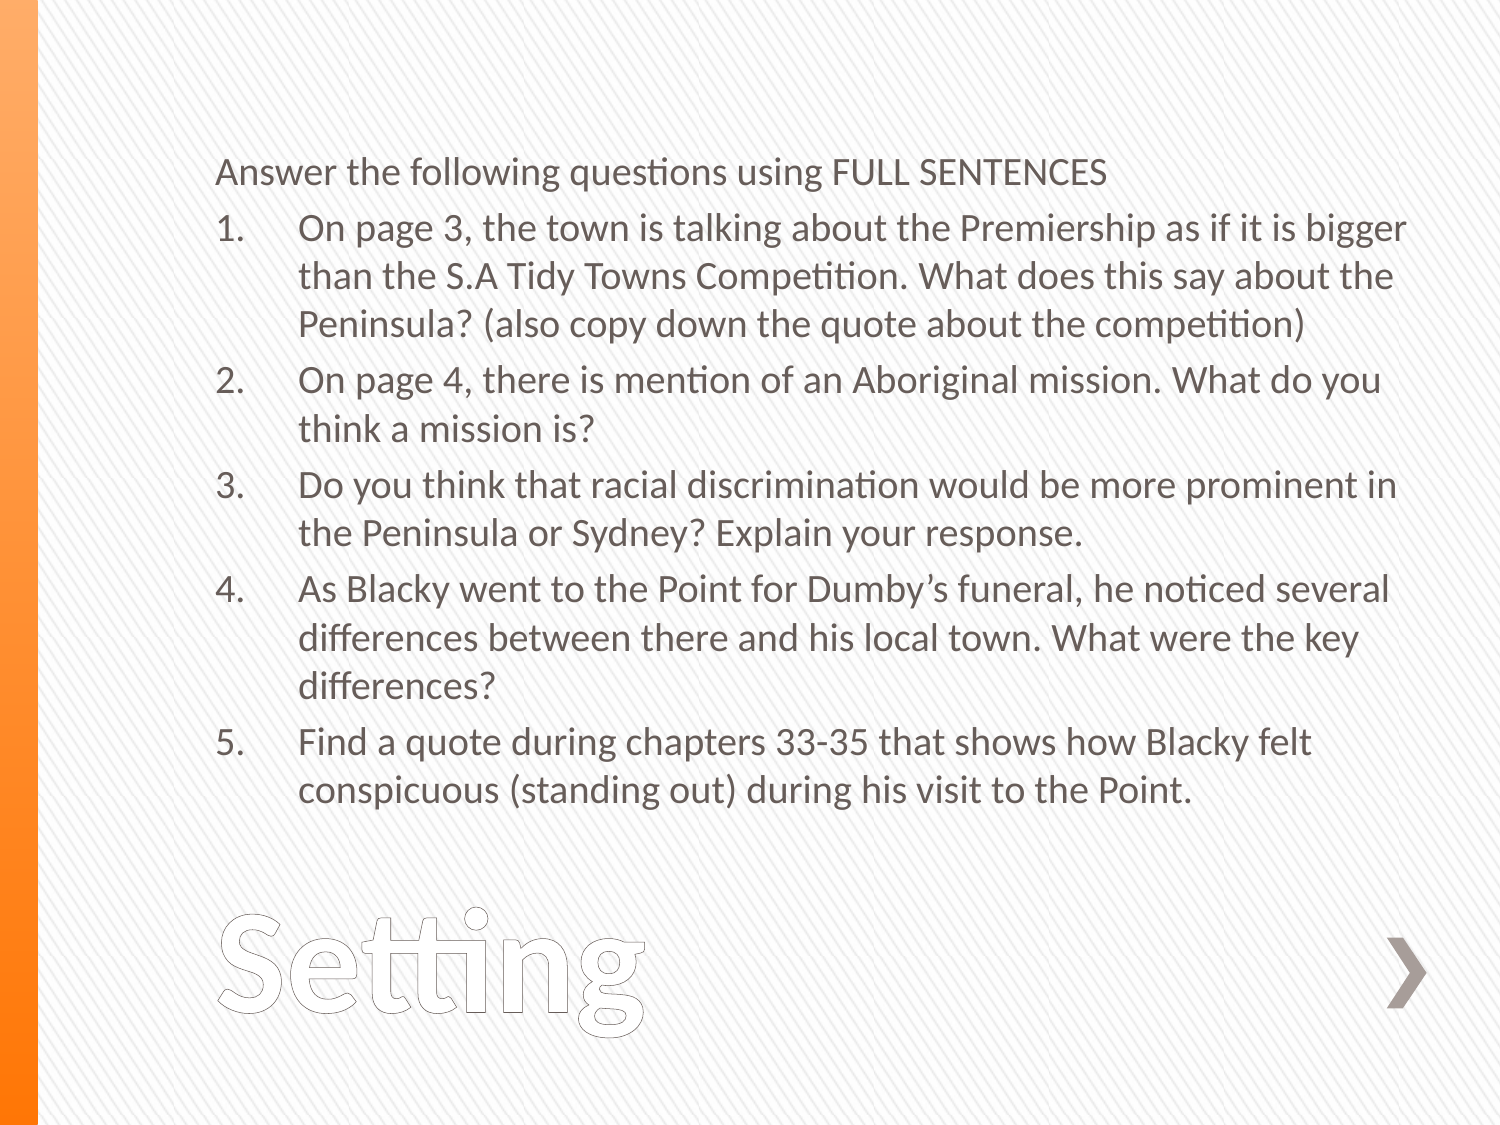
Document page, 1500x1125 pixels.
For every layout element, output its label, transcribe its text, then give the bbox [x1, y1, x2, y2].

list Answer the following questions using FULL SENTENCES On page 3, the town is talking about the Premiership as if it is bigger than the S.A Tidy Towns Competition. What does this say about the Peninsula? (also copy down the quote about the competition) On page 4, there is mention of an Aboriginal mission. What do you think a mission is? Do you think that racial discrimination would be more prominent in the Peninsula or Sydney? Explain your response. As Blacky went to the Point for Dumby’s funeral, he noticed several differences between there and his local town. What were the key differences? Find a quote during chapters 33-35 that shows how Blacky felt conspicuous (standing out) during his visit to the Point. [200, 137, 1425, 863]
title Setting [200, 863, 1388, 1050]
